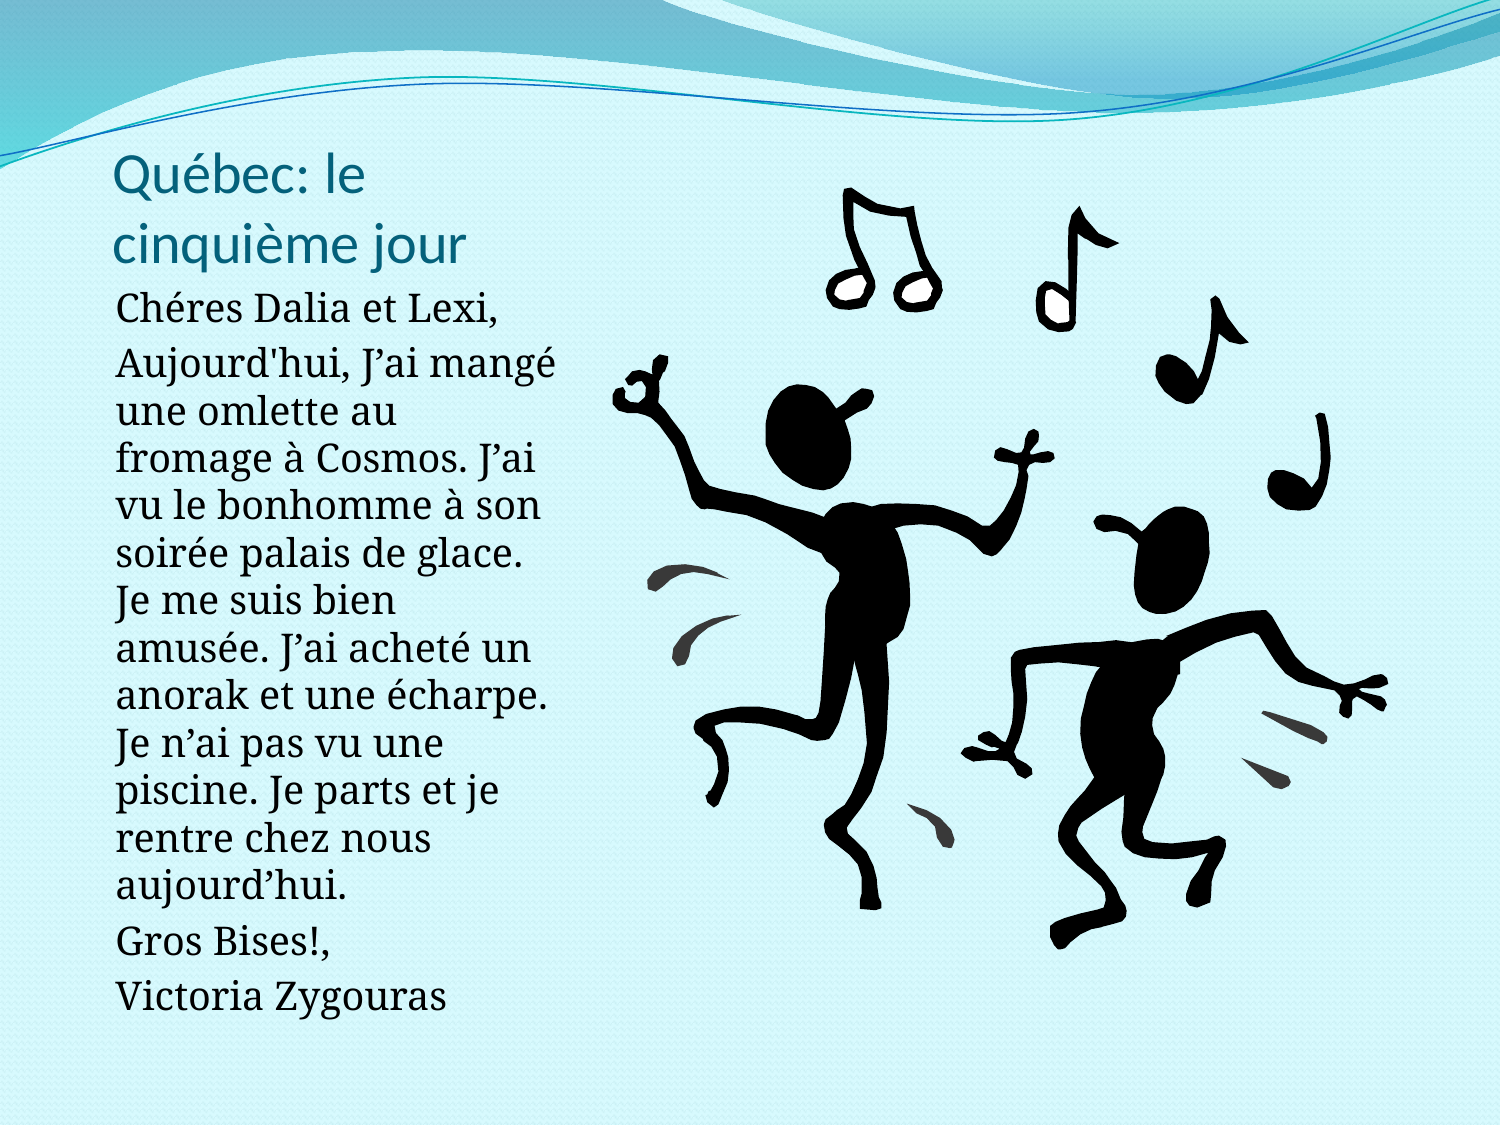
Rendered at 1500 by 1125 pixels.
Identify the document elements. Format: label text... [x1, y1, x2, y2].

list Chéres Dalia et Lexi, Aujourd'hui, J’ai mangé une omlette au fromage à Cosmos. J’ai vu le bonhomme à son soirée palais de glace. Je me suis bien amusée. J’ai acheté un anorak et une écharpe. Je n’ai pas vu une piscine. Je parts et je rentre chez nous aujourd’hui. Gros Bises!, Victoria Zygouras [112, 274, 563, 1026]
picture [612, 187, 1390, 951]
title Québec: le cinquième jour [112, 84, 563, 274]
